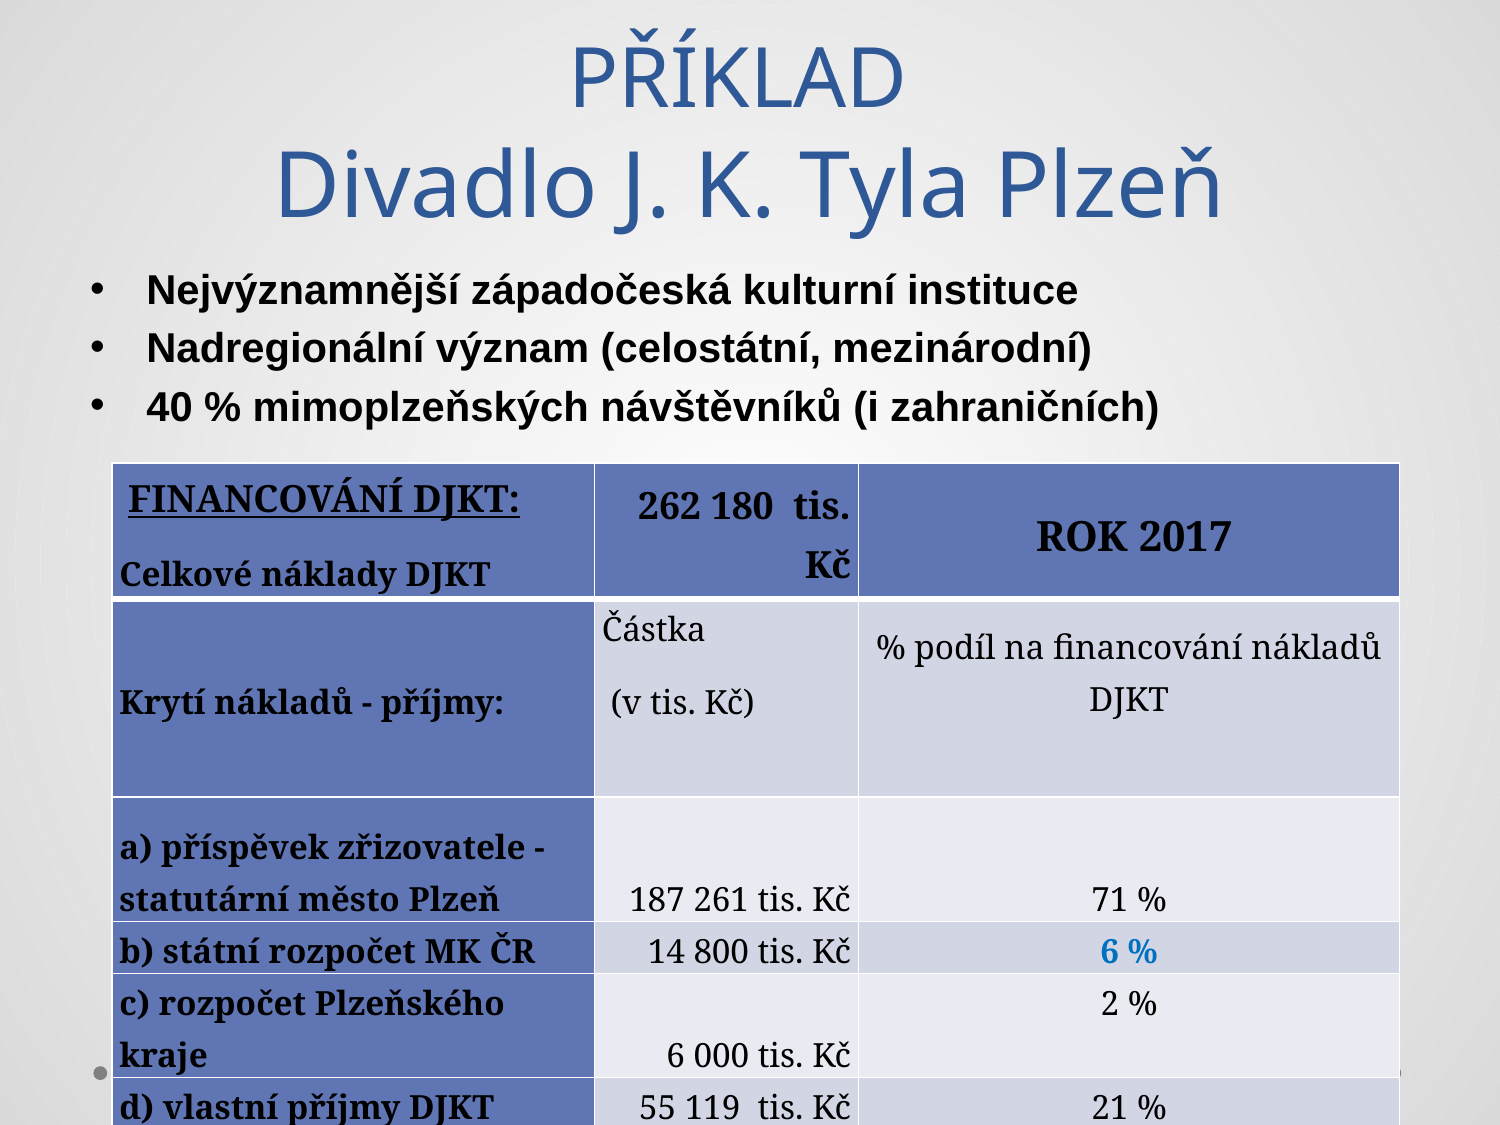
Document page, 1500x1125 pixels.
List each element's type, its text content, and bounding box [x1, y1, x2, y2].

table_cell Krytí nákladů - příjmy: [113, 602, 594, 796]
table_cell 6 000 tis. Kč [595, 974, 858, 1077]
list Nejvýznamnější západočeská kulturní instituce Nadregionální význam (celostátní, mezinárodní) 40 % mimoplzeňských návštěvníků (i zahraničních) [75, 255, 1425, 1094]
table_cell 187 261 tis. Kč [595, 798, 858, 921]
table_header ROK 2017 [859, 464, 1399, 596]
table_cell Částka (v tis. Kč) [595, 602, 858, 796]
table_header 262 180 tis. Kč [595, 464, 858, 596]
table_header FINANCOVÁNÍ DJKT: Celkové náklady DJKT [113, 464, 594, 596]
table_cell 21 % [859, 1078, 1399, 1125]
table_cell a) příspěvek zřizovatele - statutární město Plzeň [113, 798, 594, 921]
table_cell c) rozpočet Plzeňského kraje [113, 974, 594, 1077]
table_cell 71 % [859, 798, 1399, 921]
table_cell 2 % [859, 974, 1399, 1077]
table_cell b) státní rozpočet MK ČR [113, 922, 594, 973]
title Příklad Divadlo J. K. Tyla Plzeň [75, 30, 1425, 244]
table_cell d) vlastní příjmy DJKT [113, 1078, 594, 1125]
table_cell 6 % [859, 922, 1399, 973]
table_cell % podíl na financování nákladů DJKT [859, 602, 1399, 796]
table_cell 55 119 tis. Kč [595, 1078, 858, 1125]
table_cell 14 800 tis. Kč [595, 922, 858, 973]
